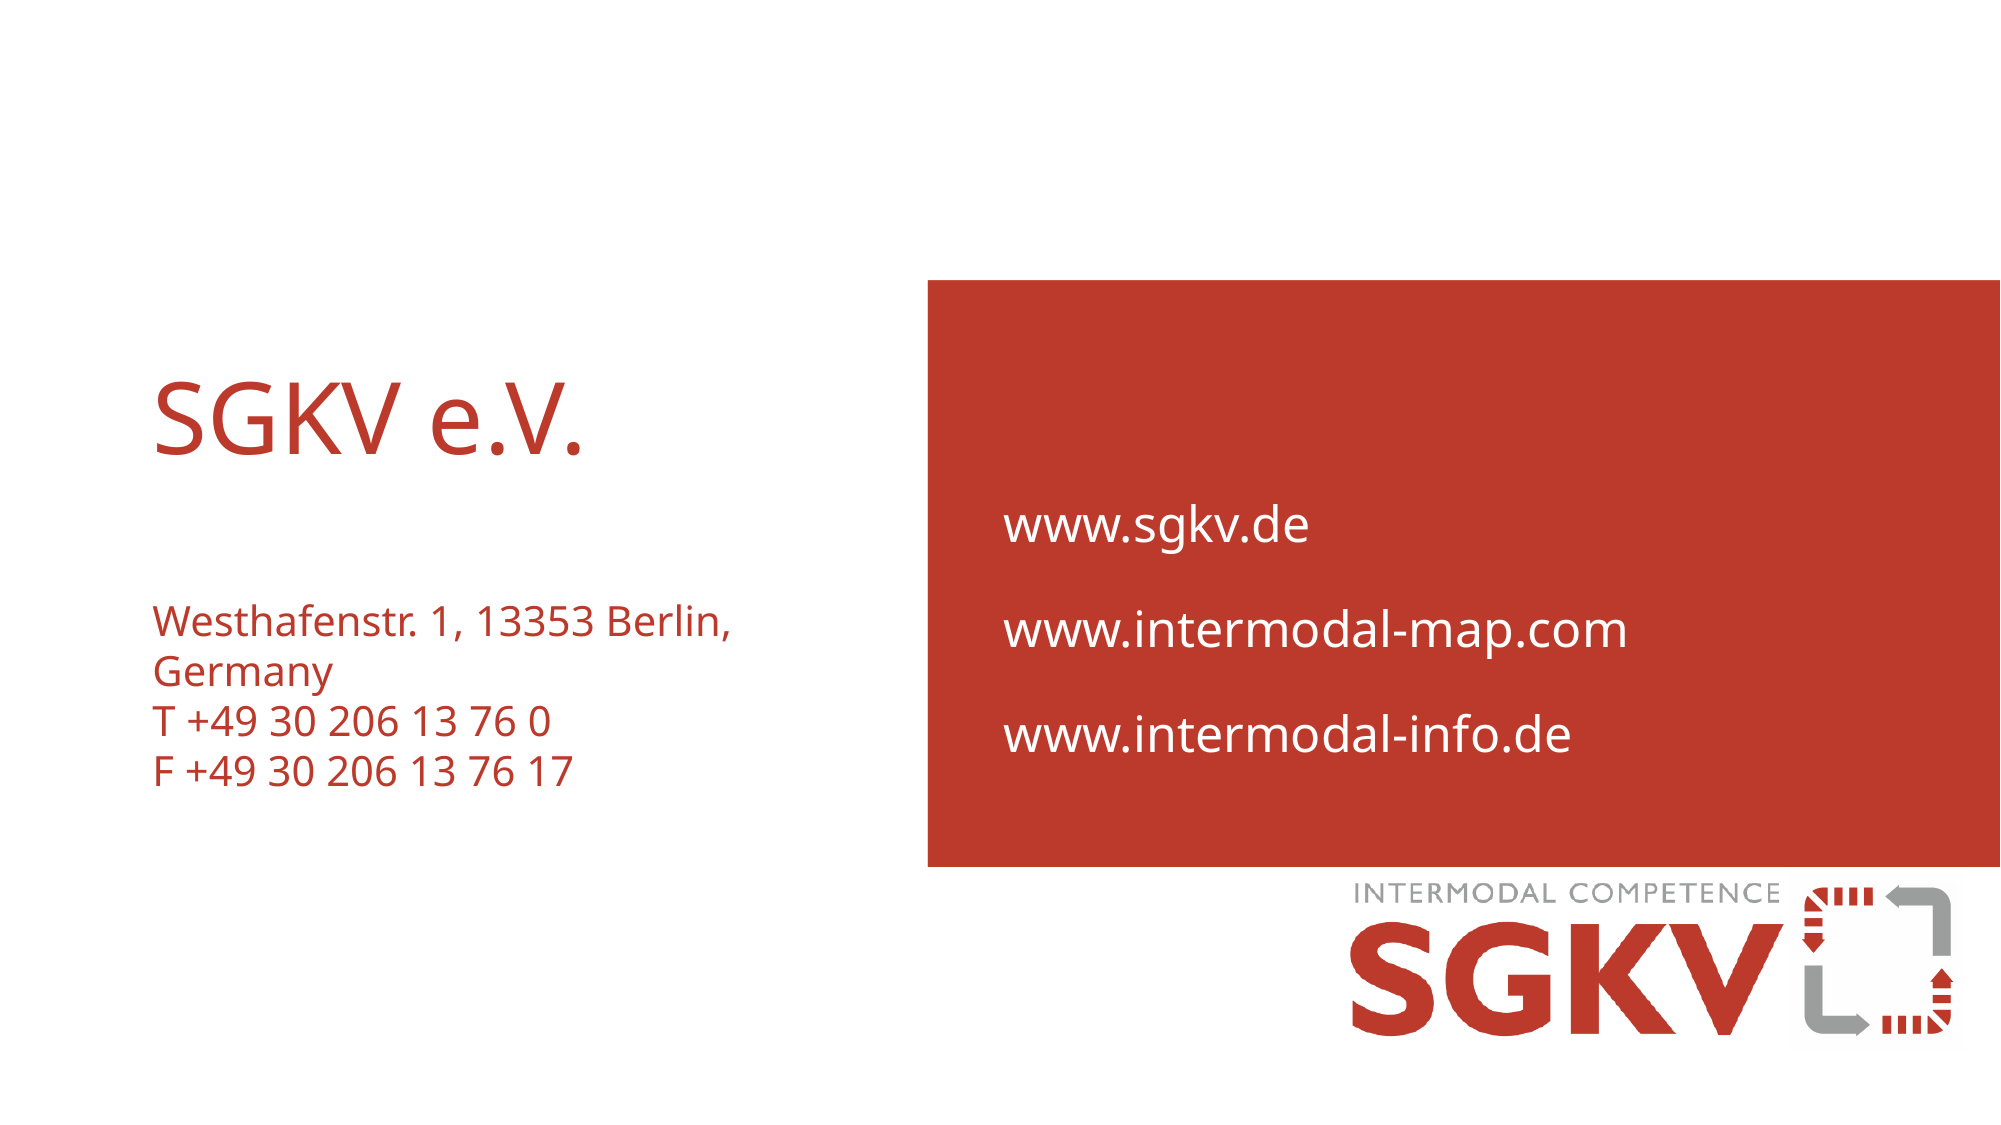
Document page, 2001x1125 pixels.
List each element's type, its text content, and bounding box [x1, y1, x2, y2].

picture [1350, 871, 1967, 1050]
list www.sgkv.de www.intermodal-map.com www.intermodal-info.de [988, 287, 1967, 862]
title SGKV e.V. Westhafenstr. 1, 13353 Berlin, Germany T +49 30 206 13 76 0 F +49 30 206 13 76 17 [137, 287, 905, 862]
